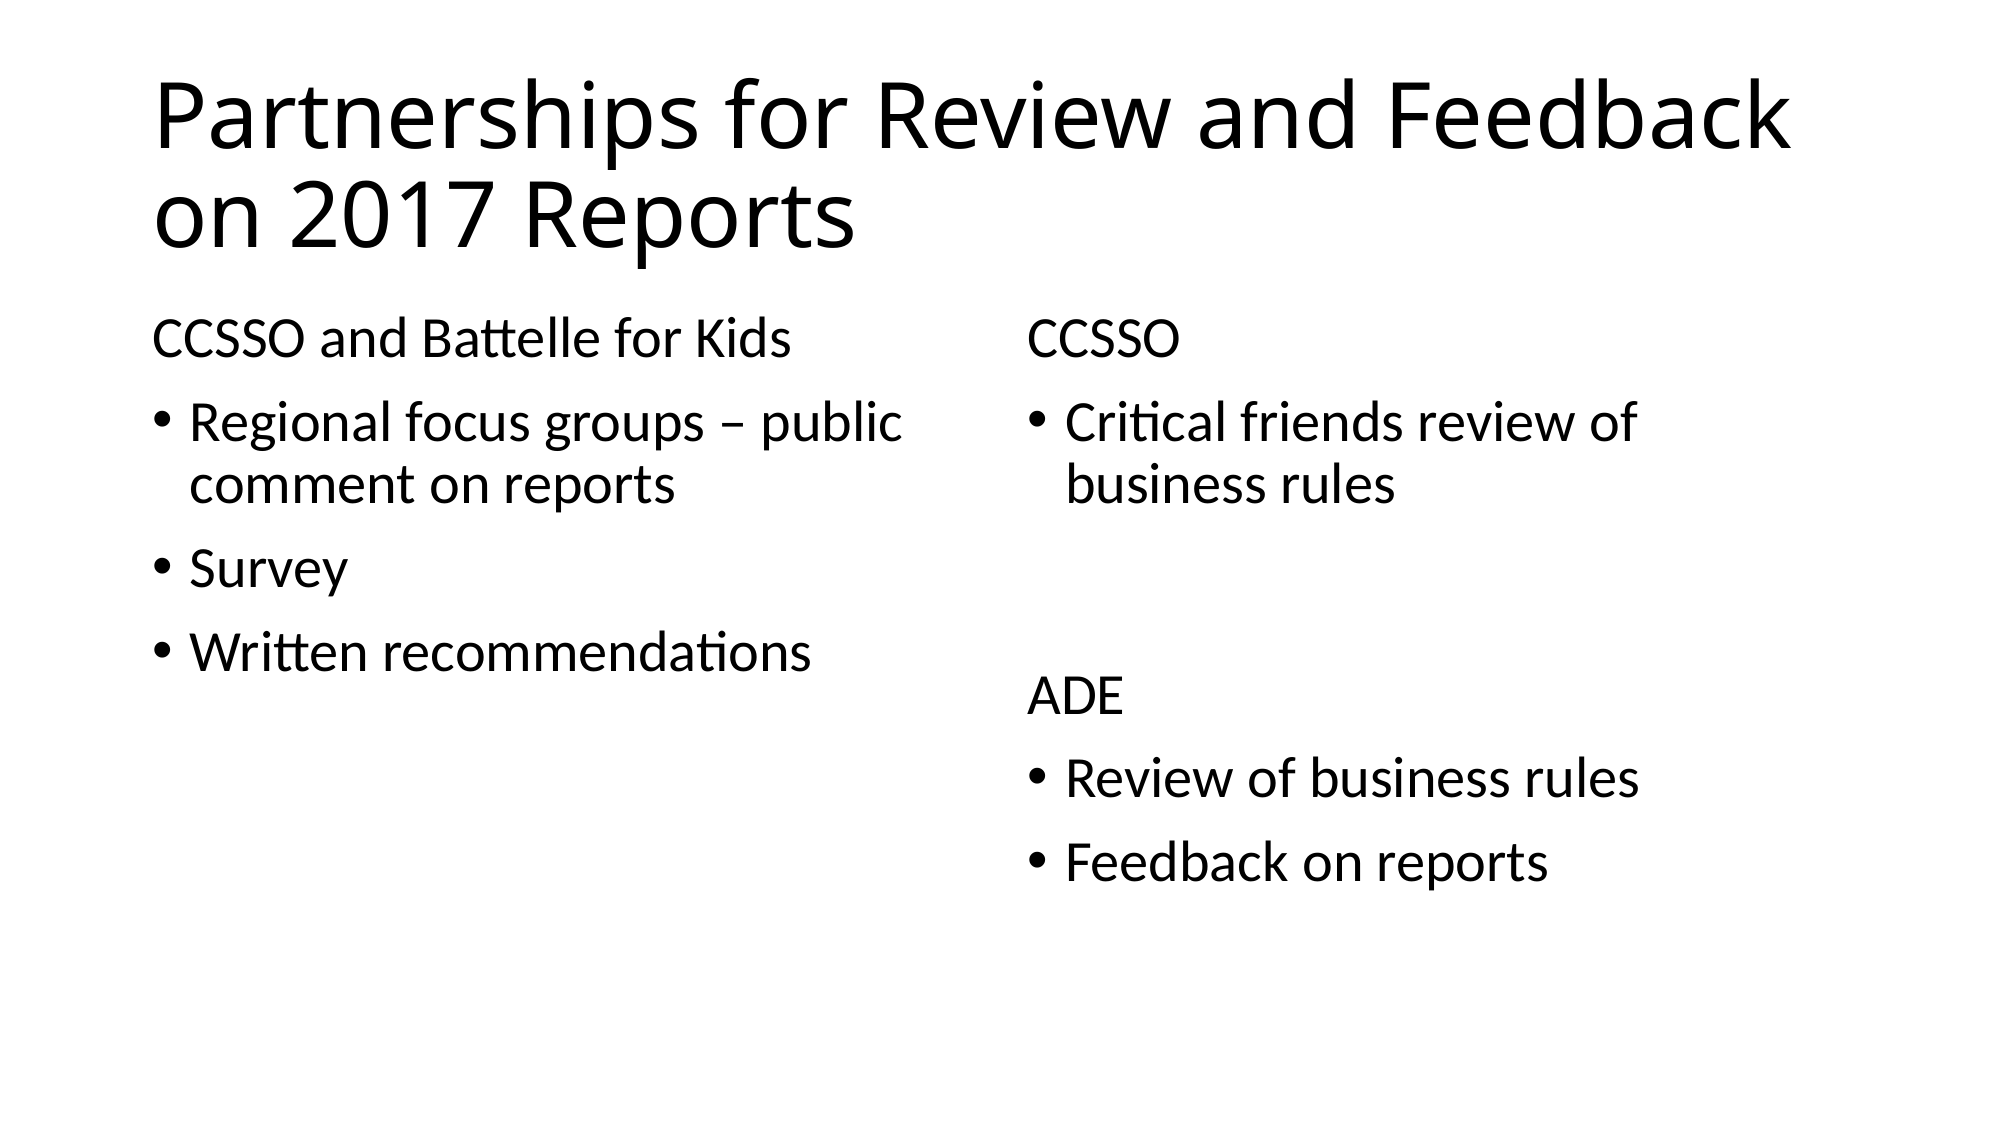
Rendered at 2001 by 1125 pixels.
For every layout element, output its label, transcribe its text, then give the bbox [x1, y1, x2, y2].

text_box ADE Review of business rules Feedback on reports [1012, 656, 1863, 943]
list CCSSO and Battelle for Kids Regional focus groups – public comment on reports Survey Written recommendations [137, 299, 988, 1014]
title Partnerships for Review and Feedback on 2017 Reports [137, 59, 1863, 278]
list CCSSO Critical friends review of business rules [1012, 299, 1863, 586]
